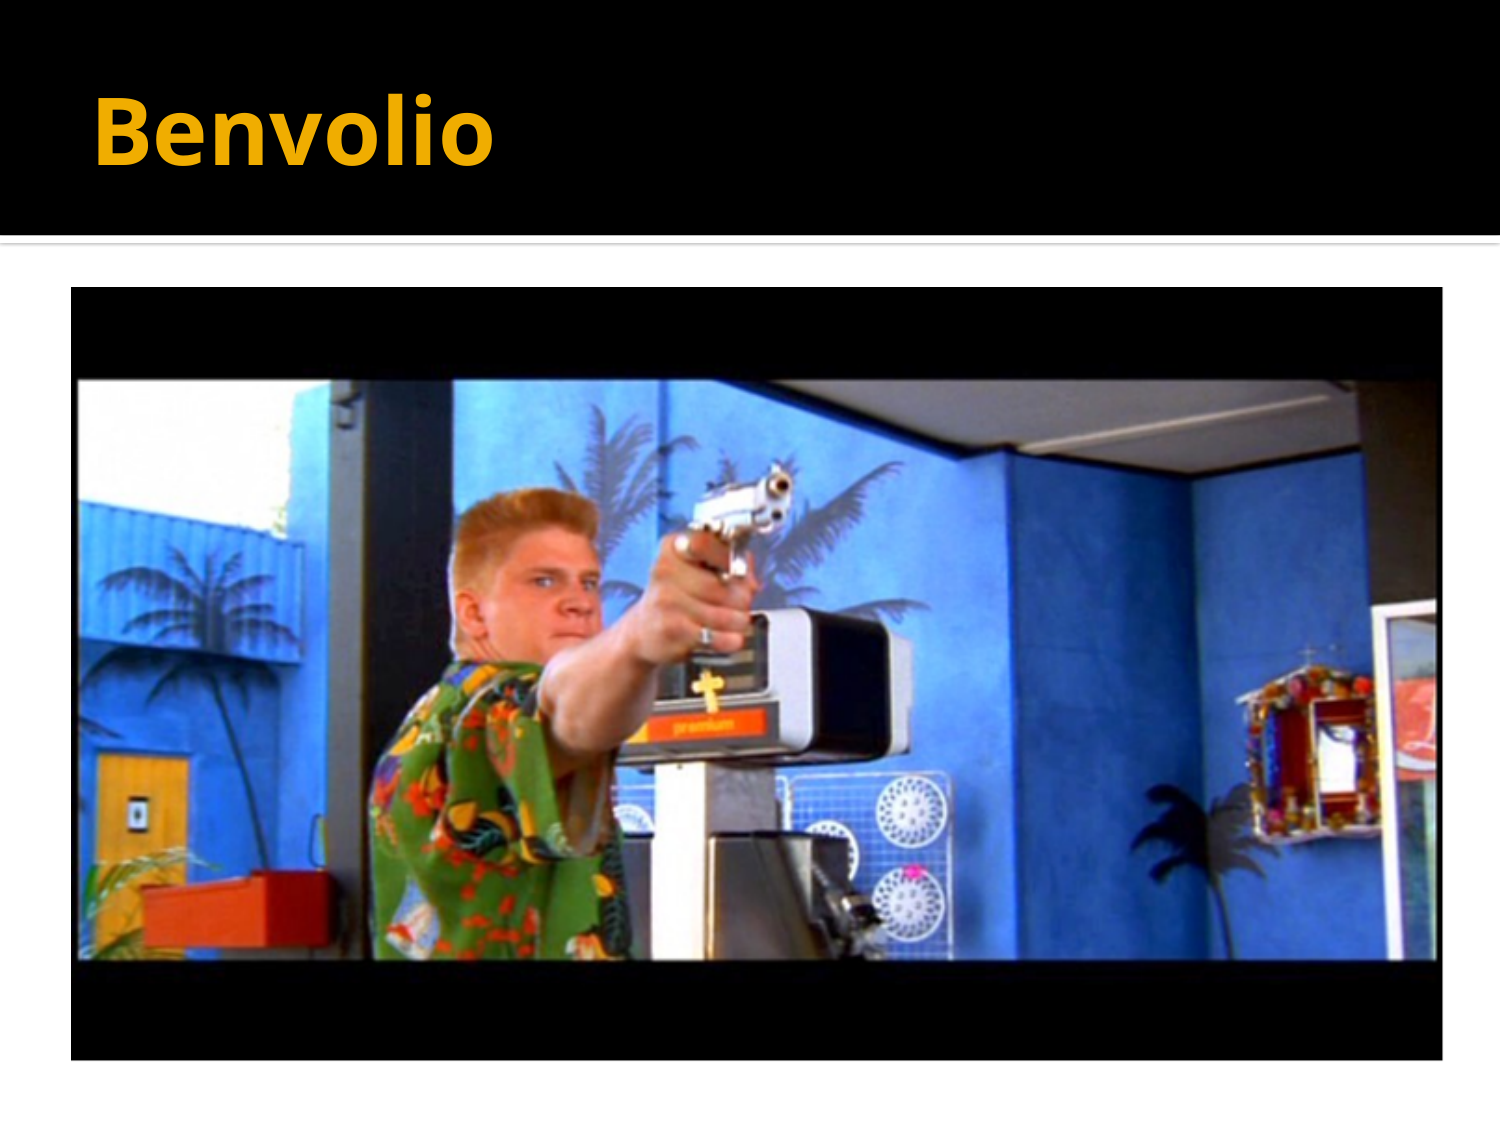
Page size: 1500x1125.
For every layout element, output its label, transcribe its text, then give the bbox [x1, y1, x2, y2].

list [71, 287, 1445, 1063]
title Benvolio [75, 25, 1425, 231]
